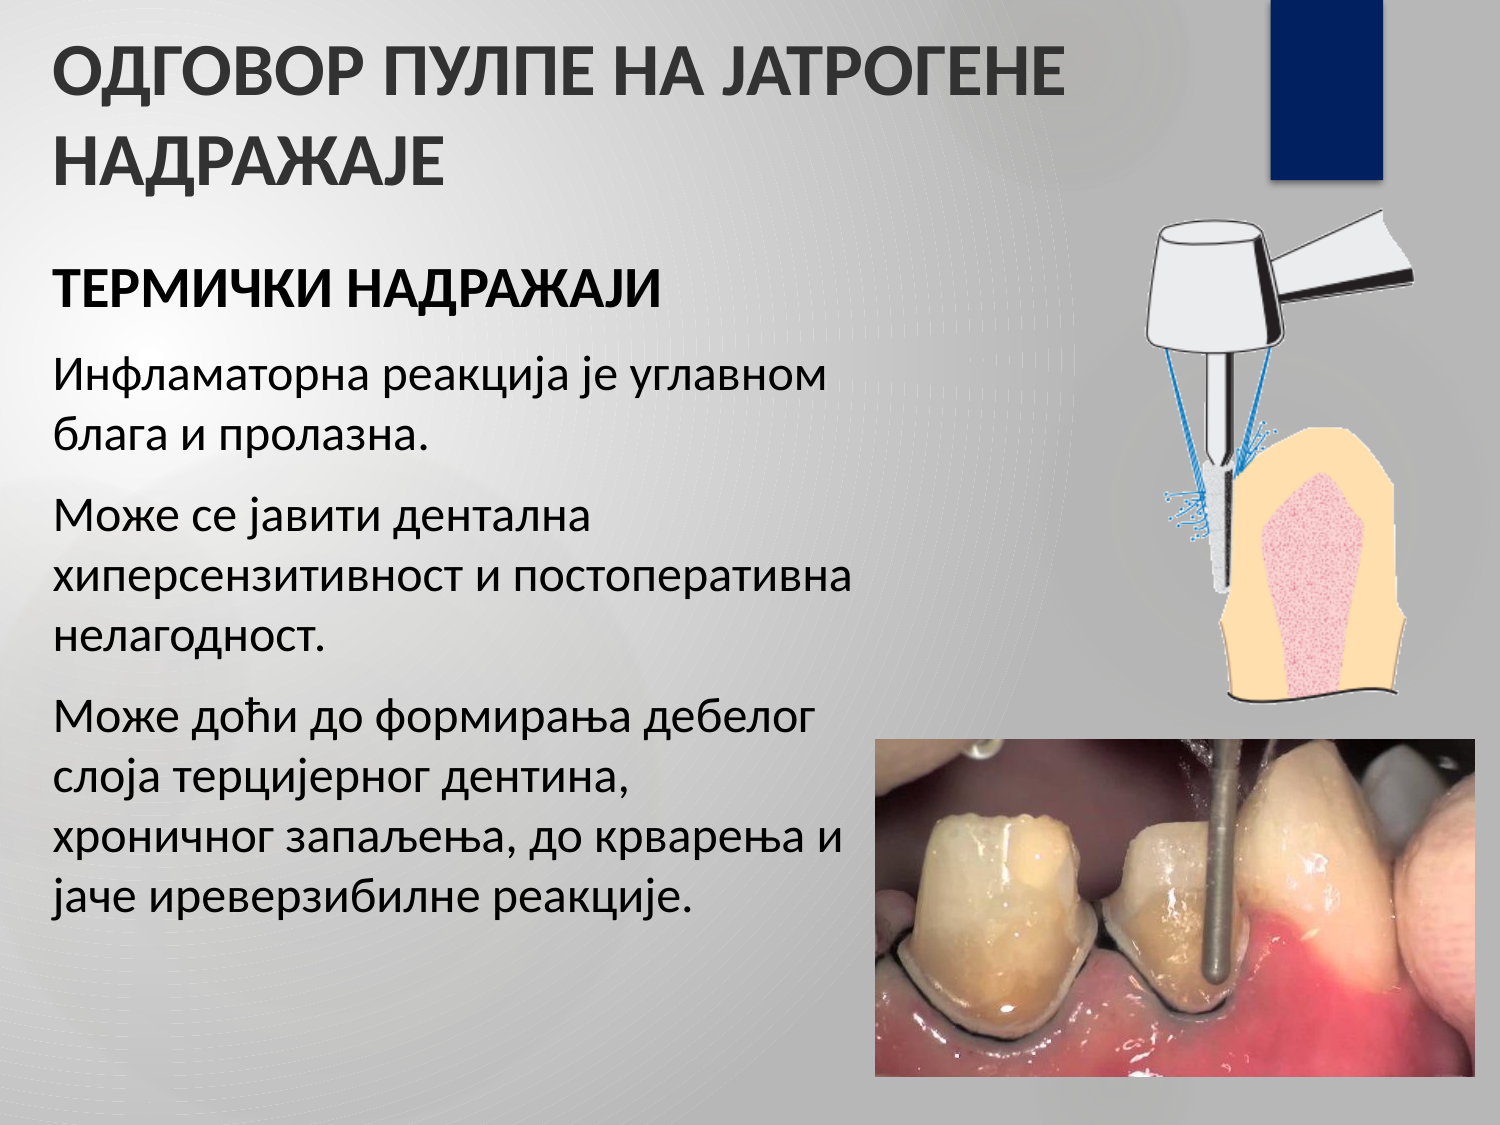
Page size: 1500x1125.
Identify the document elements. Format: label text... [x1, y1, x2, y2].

picture [874, 739, 1476, 1078]
list ТЕРМИЧКИ НАДРАЖАЈИ Инфламаторна реакција је углавном блага и пролазна. Може се јавити дентална хиперсензитивност и постоперативна нелагодност. Може доћи до формирања дебелог слоја терцијерног дентина, хроничног запаљења, до крварења и јаче иреверзибилне реакције. [37, 242, 875, 1075]
title ОДГОВОР ПУЛПЕ НА ЈАТРОГЕНЕ НАДРАЖАЈЕ [37, 12, 1263, 243]
picture [1084, 199, 1438, 712]
